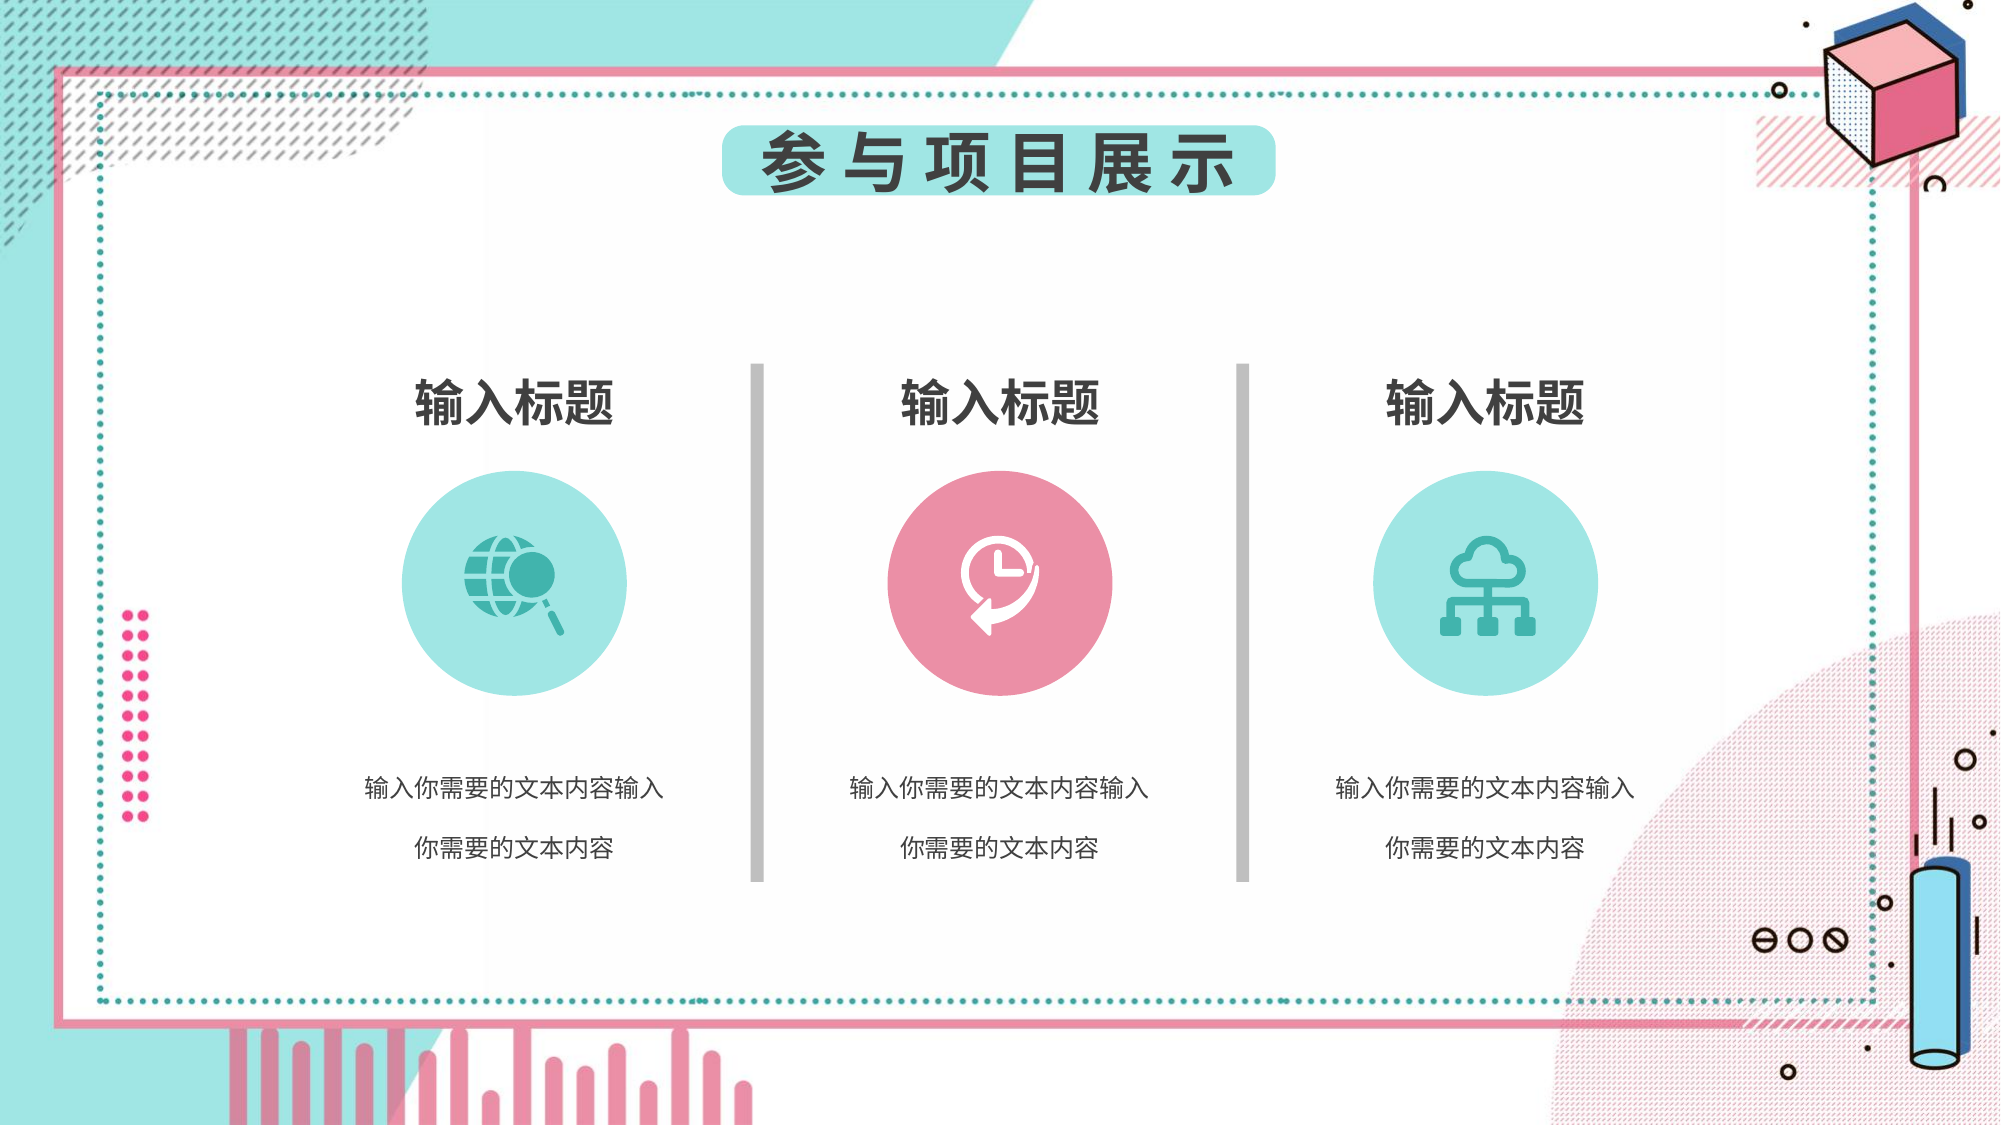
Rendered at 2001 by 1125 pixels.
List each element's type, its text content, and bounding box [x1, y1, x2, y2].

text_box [345, 363, 1655, 919]
picture [0, 0, 2001, 1125]
text_box 参 与 项 目 展 示 [721, 124, 1277, 197]
